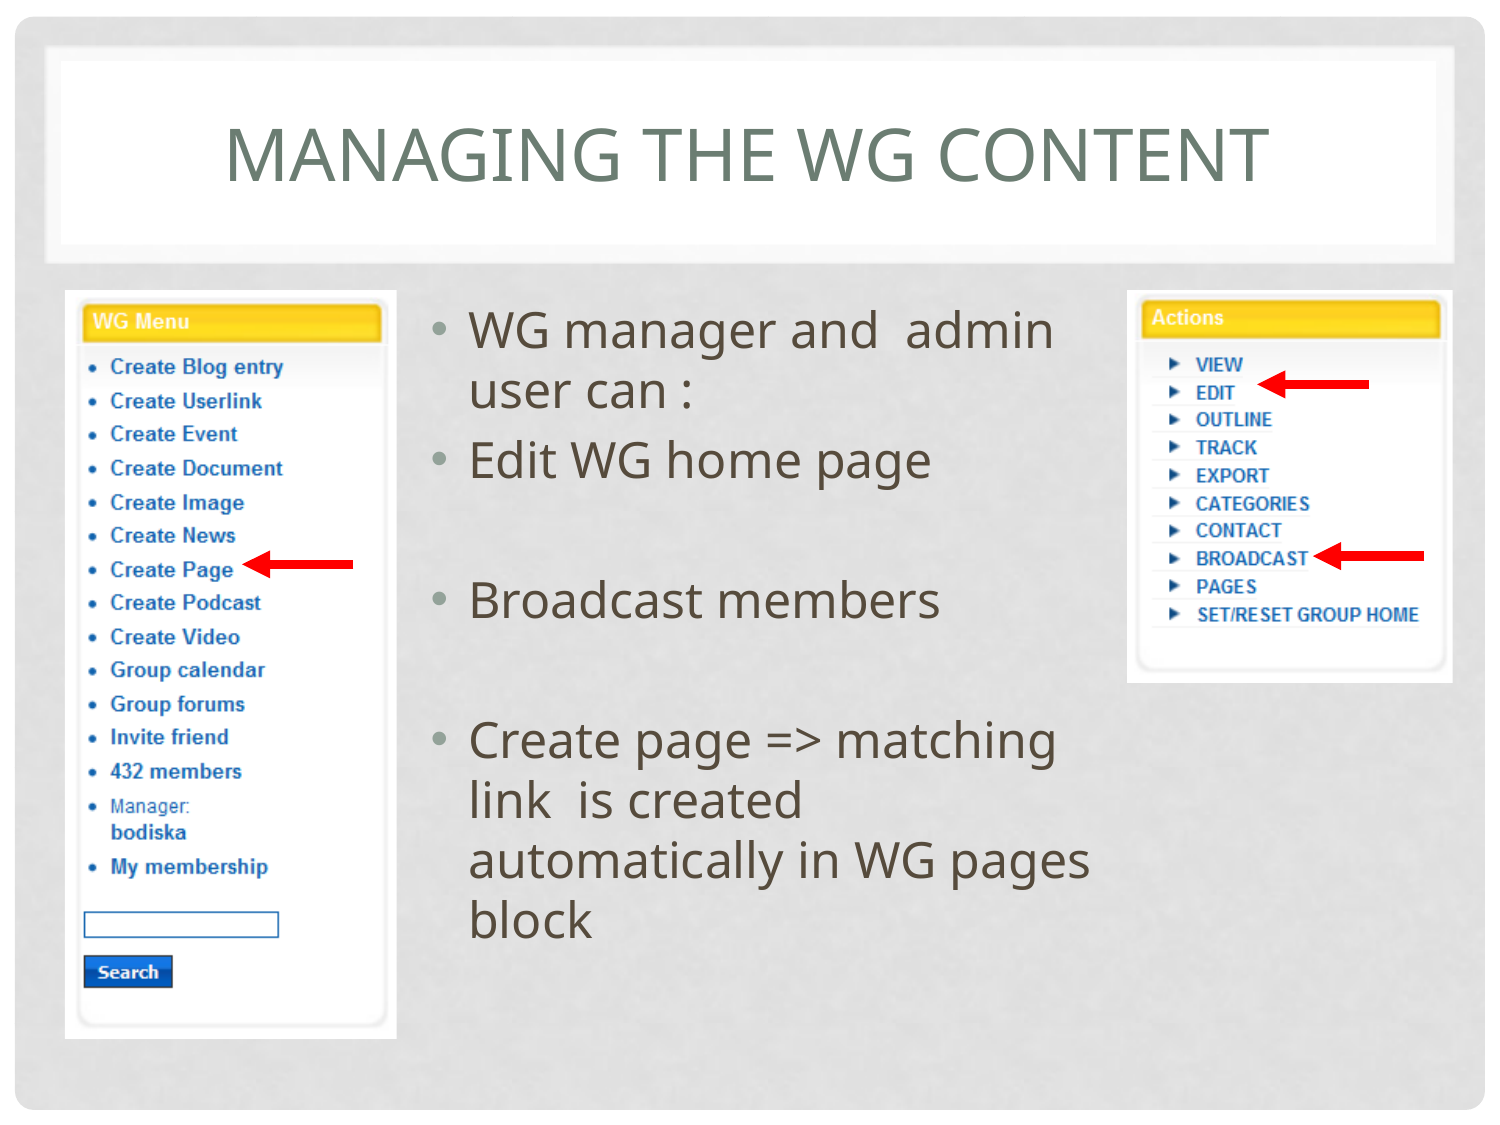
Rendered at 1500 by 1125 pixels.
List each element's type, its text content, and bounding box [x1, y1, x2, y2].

picture [1126, 290, 1453, 683]
title ManAging the WG content [69, 66, 1425, 238]
picture [64, 290, 397, 1039]
list WG manager and admin user can : Edit WG home page Broadcast members Create page => matching link is created automatically in WG pages block [397, 290, 1141, 1009]
